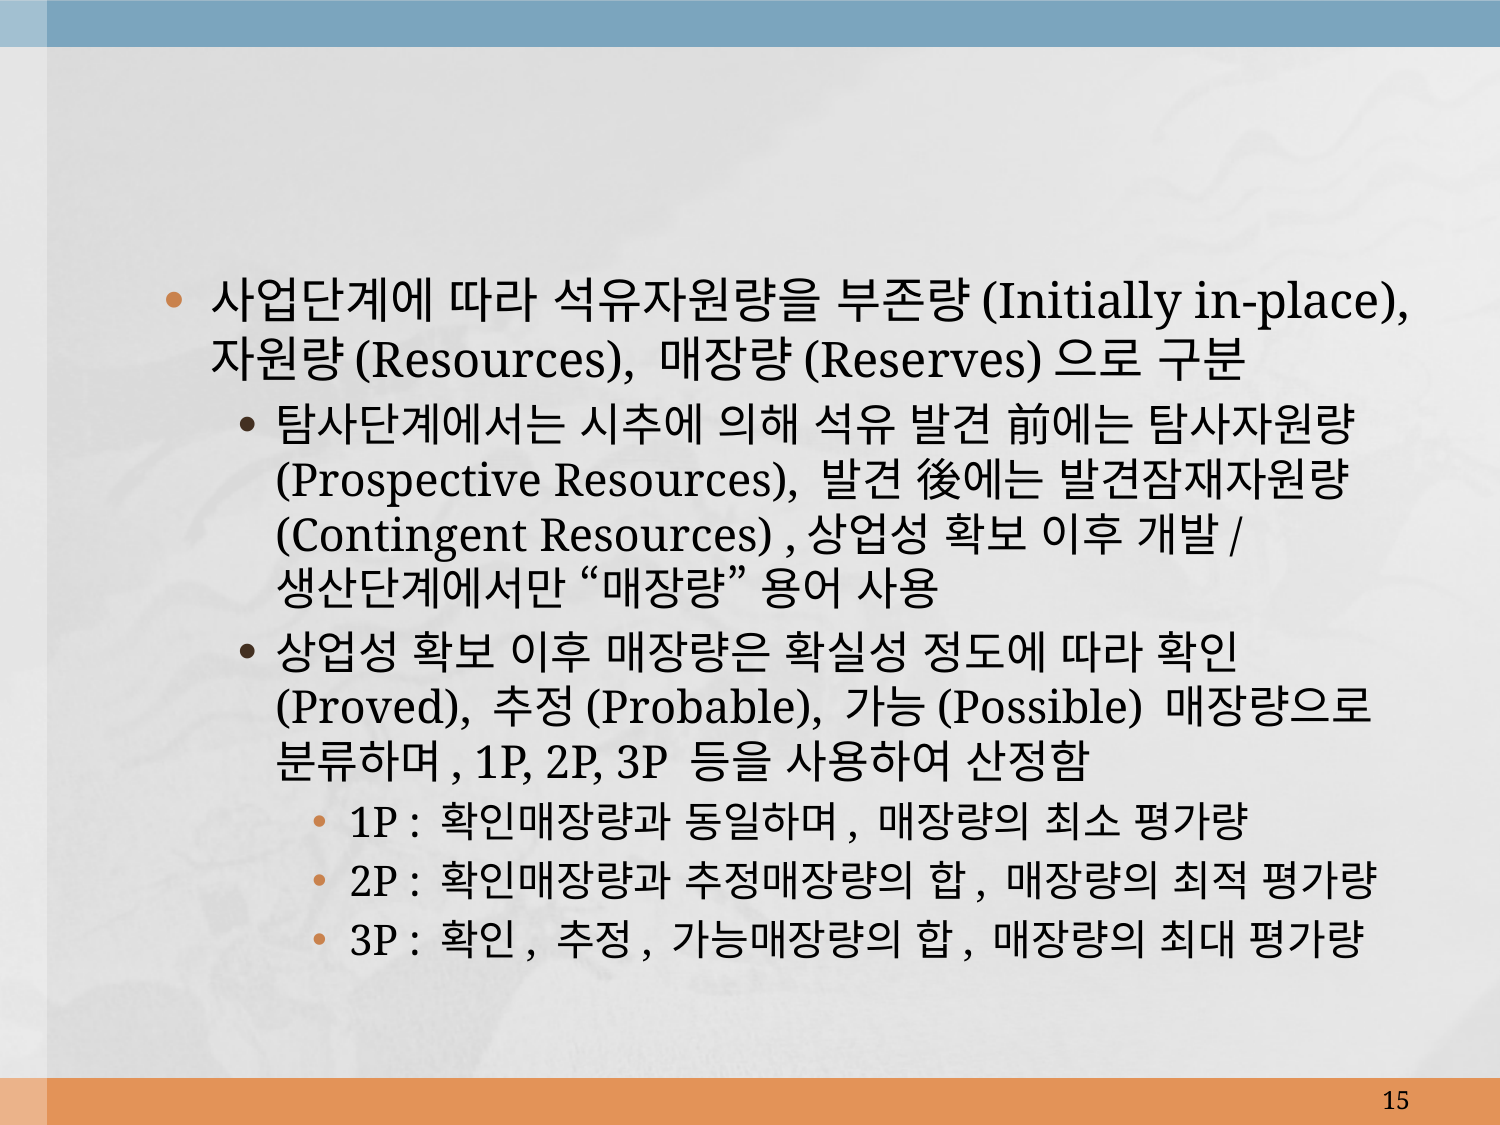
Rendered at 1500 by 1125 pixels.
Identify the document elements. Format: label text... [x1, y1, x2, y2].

list 사업단계에 따라 석유자원량을 부존량(Initially in-place), 자원량(Resources), 매장량(Reserves)으로 구분 탐사단계에서는 시추에 의해 석유 발견 前에는 탐사자원량(Prospective Resources), 발견 後에는 발견잠재자원량(Contingent Resources) ,상업성 확보 이후 개발/생산단계에서만 “매장량” 용어 사용 상업성 확보 이후 매장량은 확실성 정도에 따라 확인(Proved), 추정(Probable), 가능(Possible) 매장량으로 분류하며, 1P, 2P, 3P 등을 사용하여 산정함 1P : 확인매장량과 동일하며, 매장량의 최소 평가량 2P : 확인매장량과 추정매장량의 합, 매장량의 최적 평가량 3P : 확인, 추정, 가능매장량의 합, 매장량의 최대 평가량 [75, 262, 1425, 1005]
slide_number 15 [1074, 1078, 1425, 1125]
